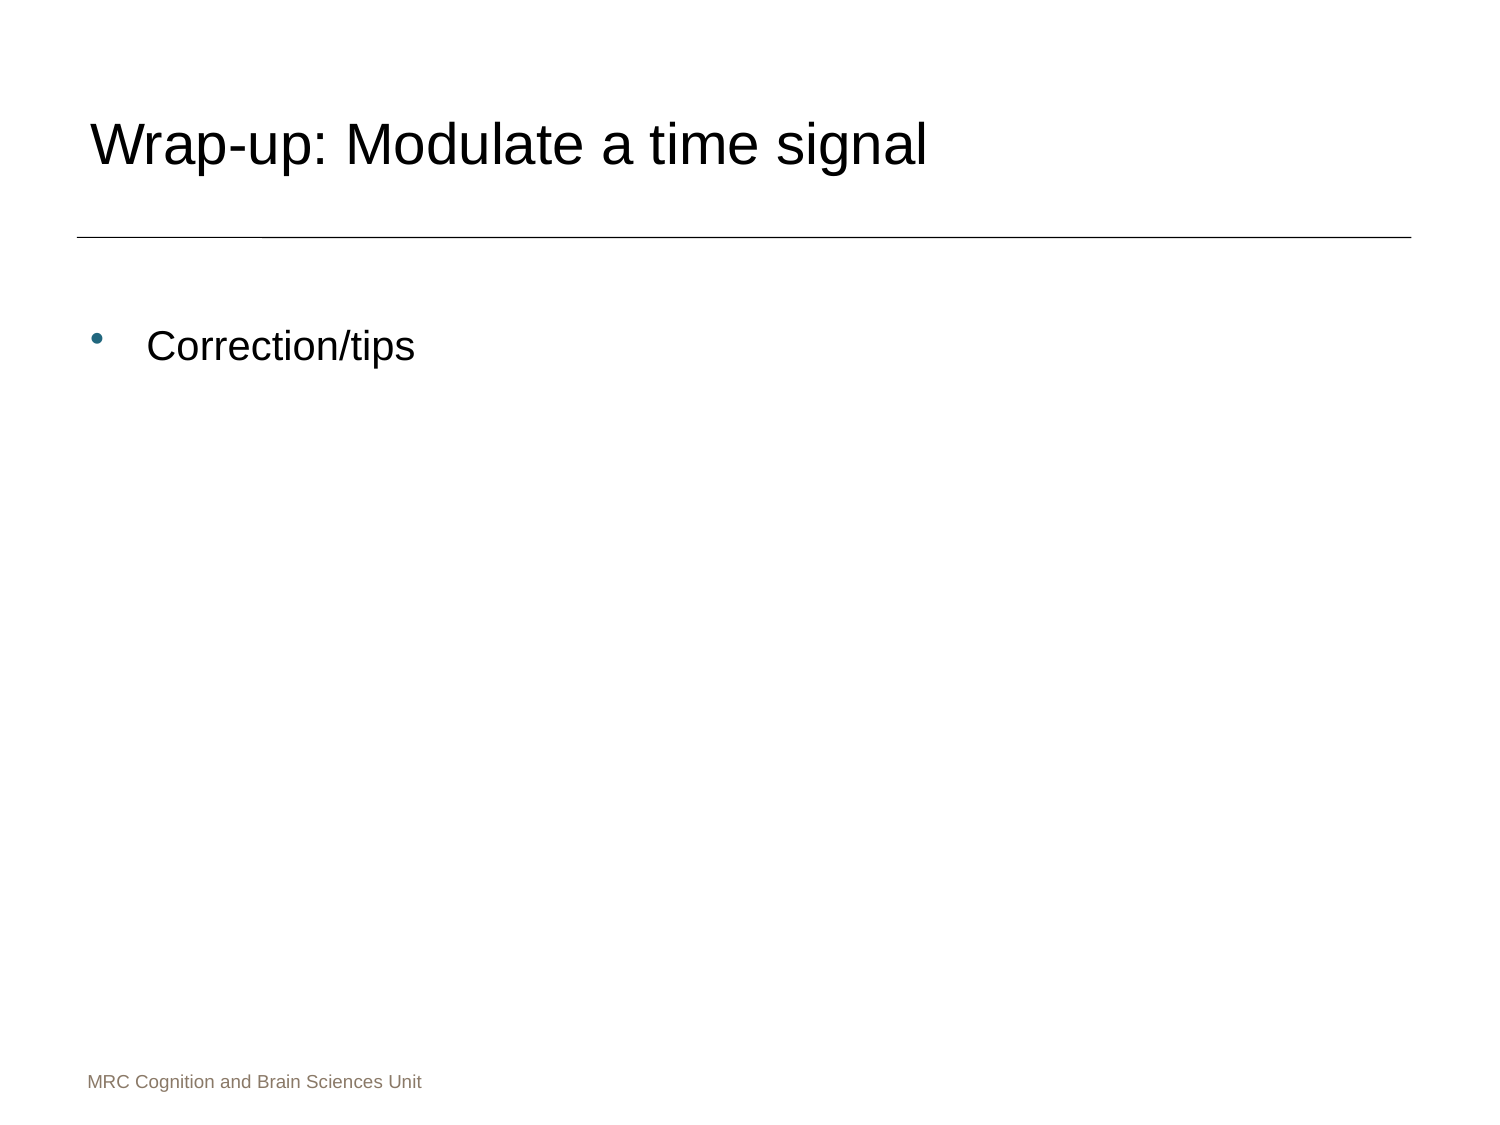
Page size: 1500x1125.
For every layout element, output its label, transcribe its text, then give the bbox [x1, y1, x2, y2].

list Correction/tips [74, 310, 1413, 1062]
title Wrap-up: Modulate a time signal [74, 74, 1413, 209]
